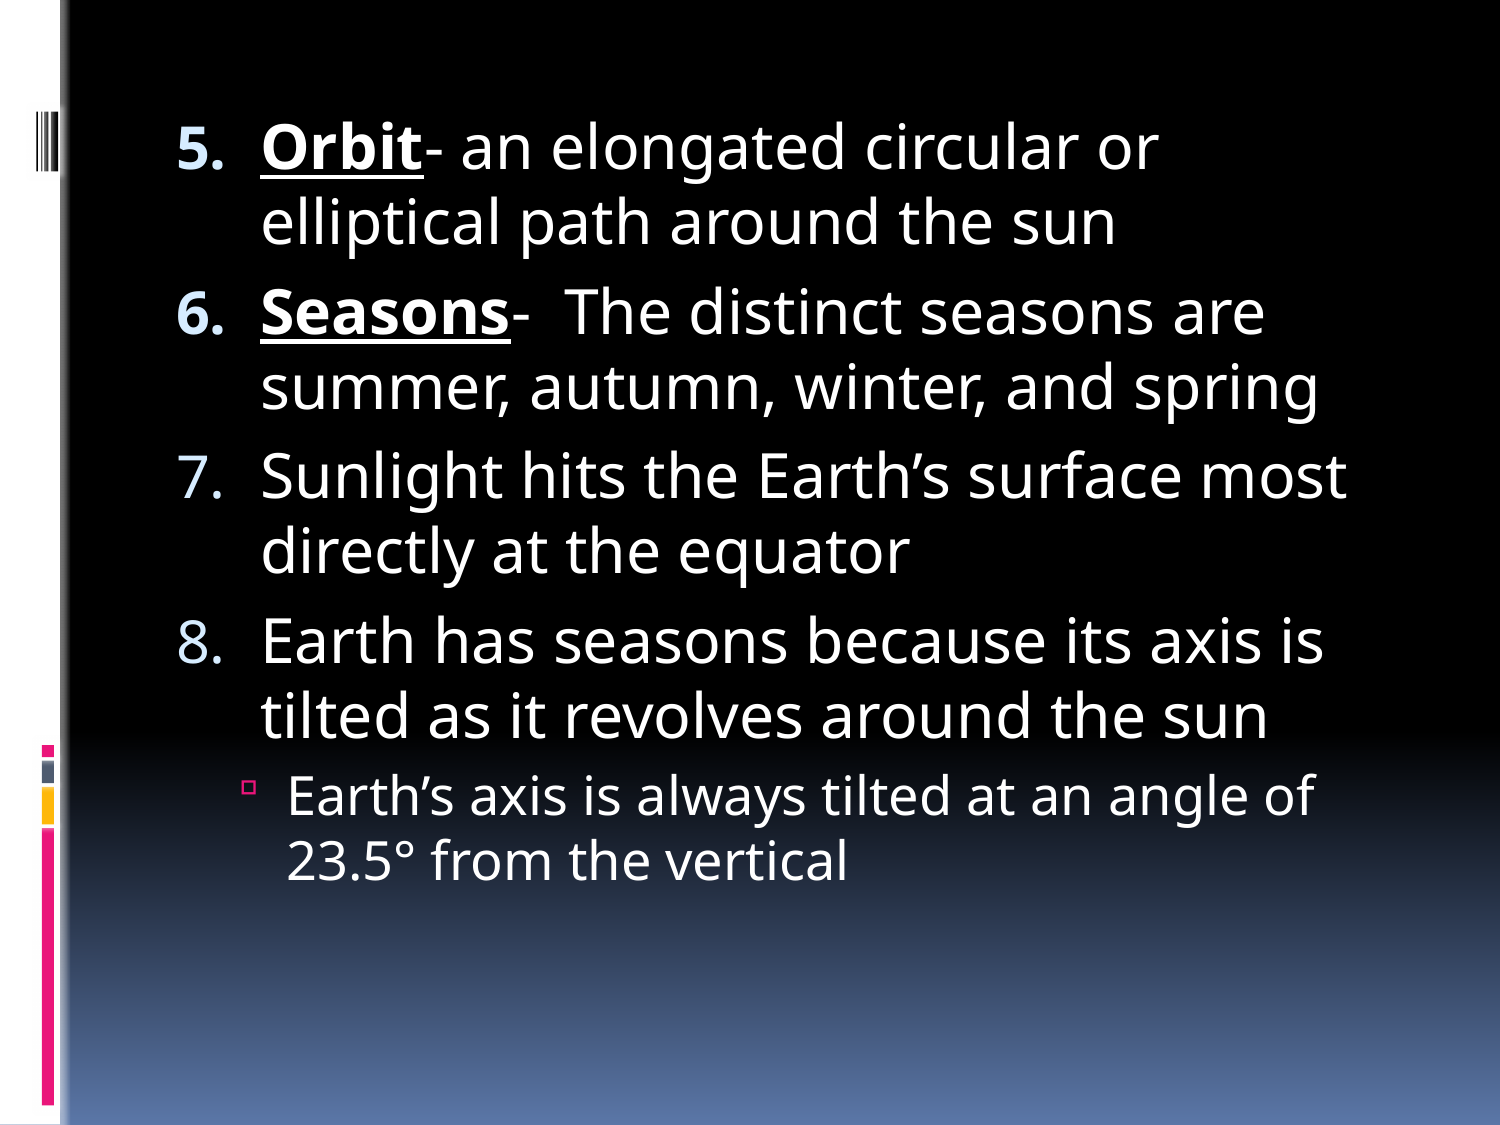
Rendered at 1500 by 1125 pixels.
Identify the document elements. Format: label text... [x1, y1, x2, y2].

list Orbit- an elongated circular or elliptical path around the sun Seasons- The distinct seasons are summer, autumn, winter, and spring Sunlight hits the Earth’s surface most directly at the equator Earth has seasons because its axis is tilted as it revolves around the sun Earth’s axis is always tilted at an angle of 23.5° from the vertical [150, 99, 1425, 1043]
